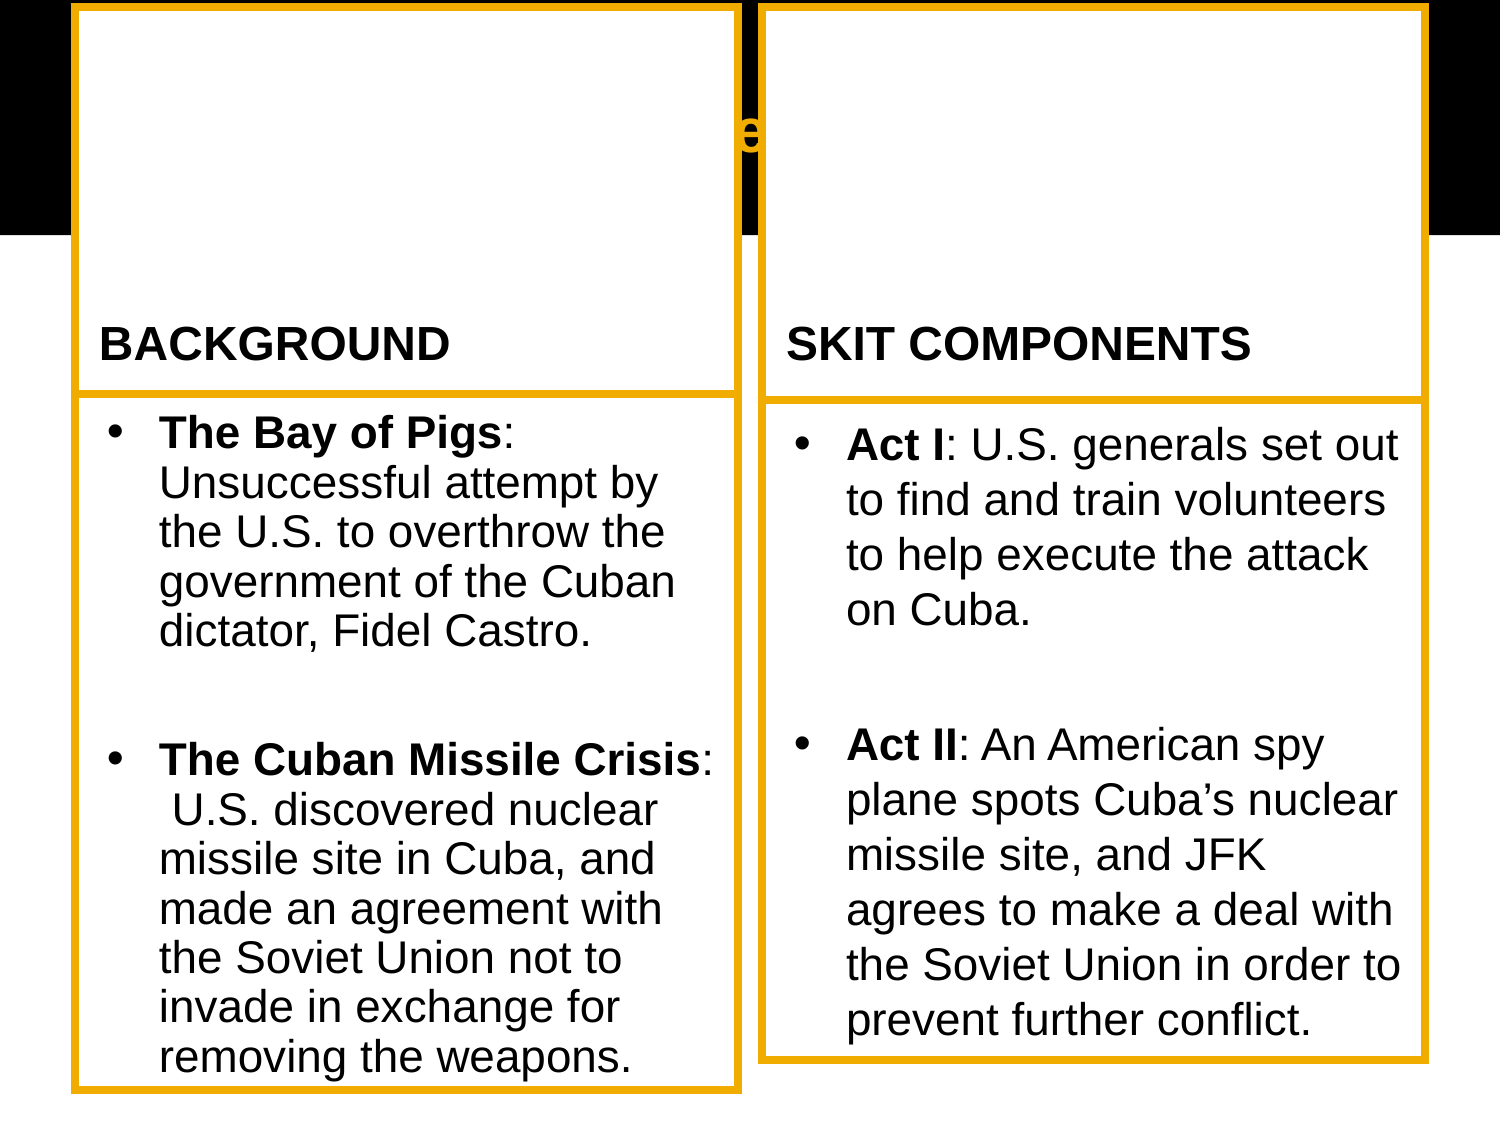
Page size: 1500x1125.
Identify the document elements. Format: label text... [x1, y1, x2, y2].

list SKIT COMPONENTS [761, 7, 1425, 399]
title The Bay of Pigs & The Cuban Missile Crisis [738, 26, 761, 229]
list Act I: U.S. generals set out to find and train volunteers to help execute the attack on Cuba. Act II: An American spy plane spots Cuba’s nuclear missile site, and JFK agrees to make a deal with the Soviet Union in order to prevent further conflict. [761, 399, 1425, 1061]
list BACKGROUND [75, 7, 738, 394]
list The Bay of Pigs: Unsuccessful attempt by the U.S. to overthrow the government of the Cuban dictator, Fidel Castro. The Cuban Missile Crisis: U.S. discovered nuclear missile site in Cuba, and made an agreement with the Soviet Union not to invade in exchange for removing the weapons. [75, 394, 738, 1090]
